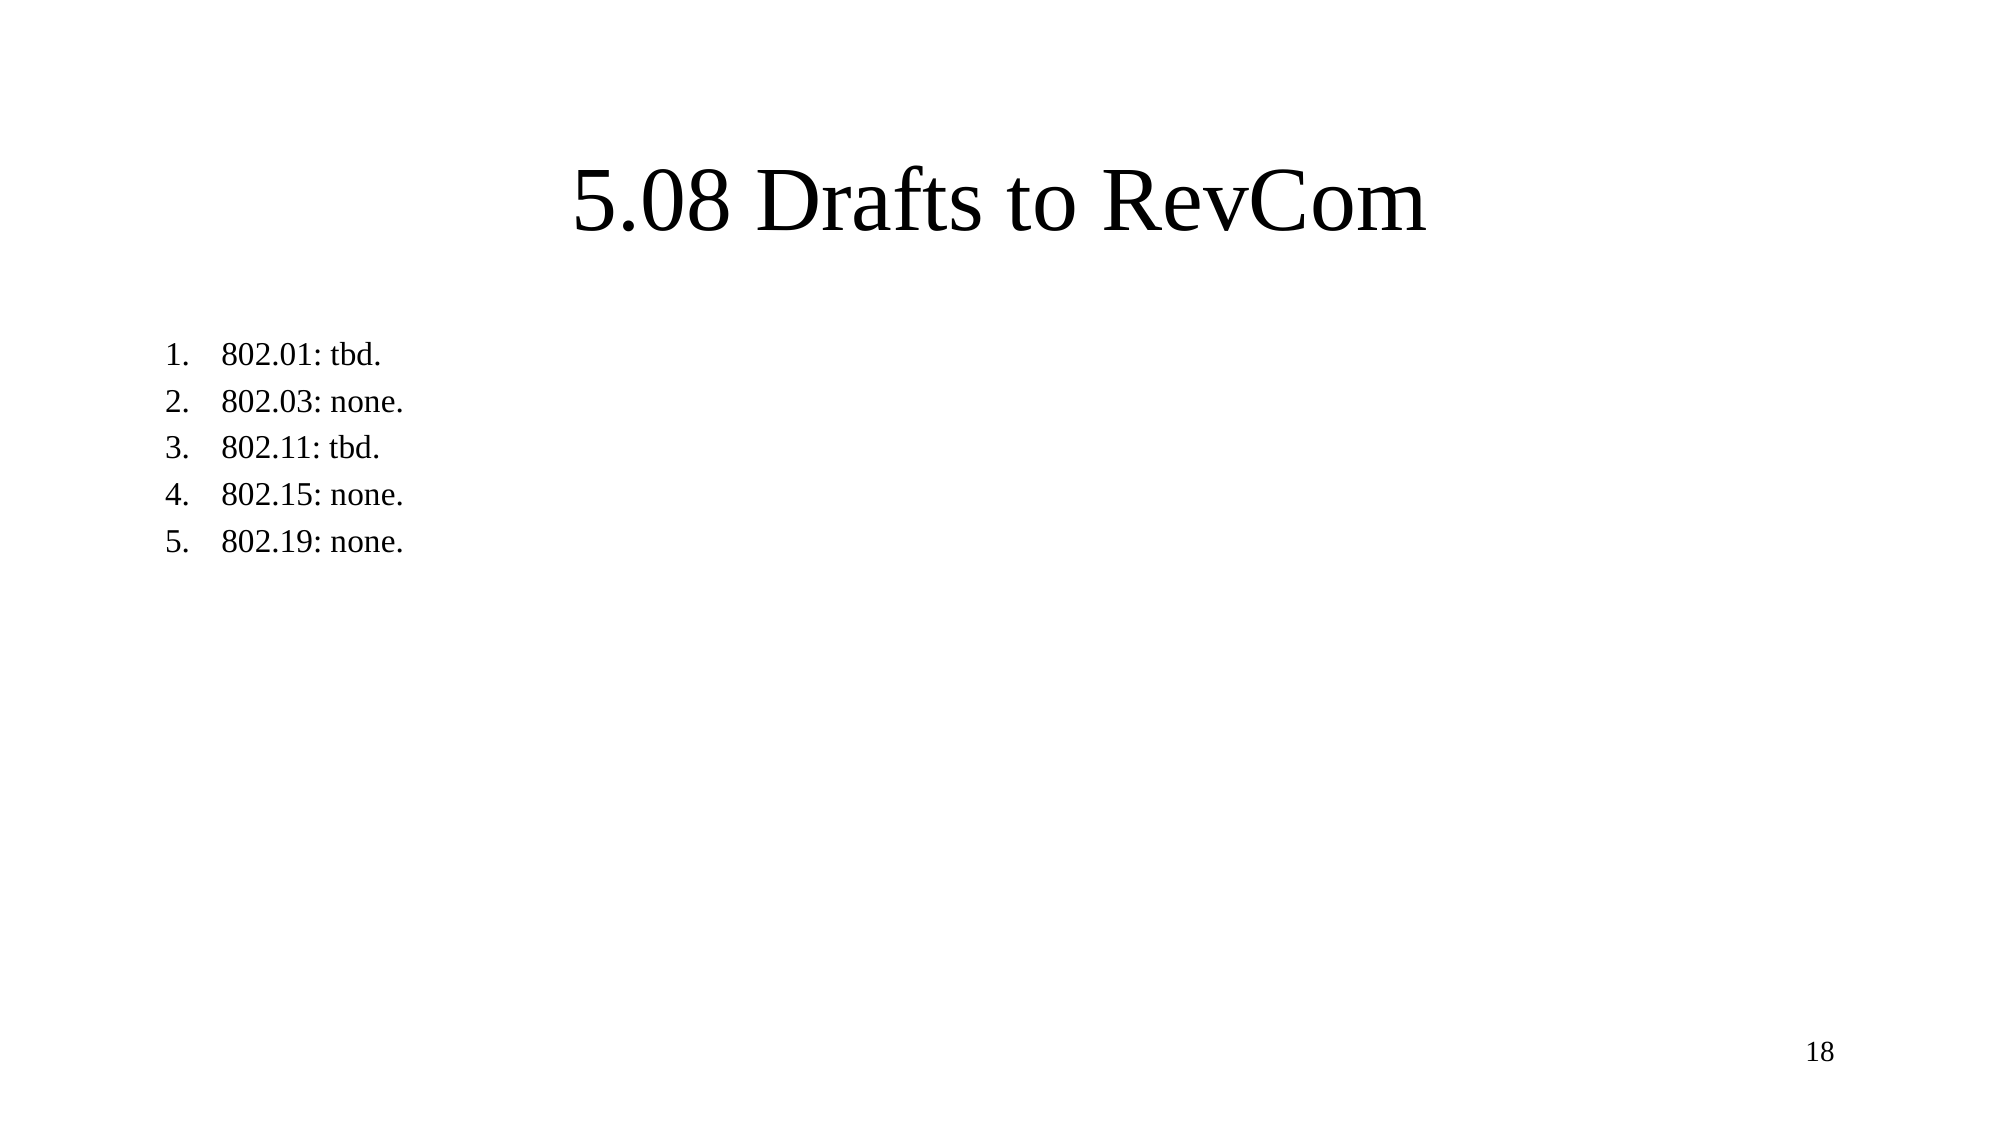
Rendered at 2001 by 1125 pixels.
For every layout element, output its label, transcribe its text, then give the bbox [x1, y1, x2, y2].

list 802.01: tbd. 802.03: none. 802.11: tbd. 802.15: none. 802.19: none. [149, 324, 1851, 1001]
slide_number 18 [1433, 1024, 1851, 1101]
title 5.08 Drafts to RevCom [149, 99, 1851, 288]
